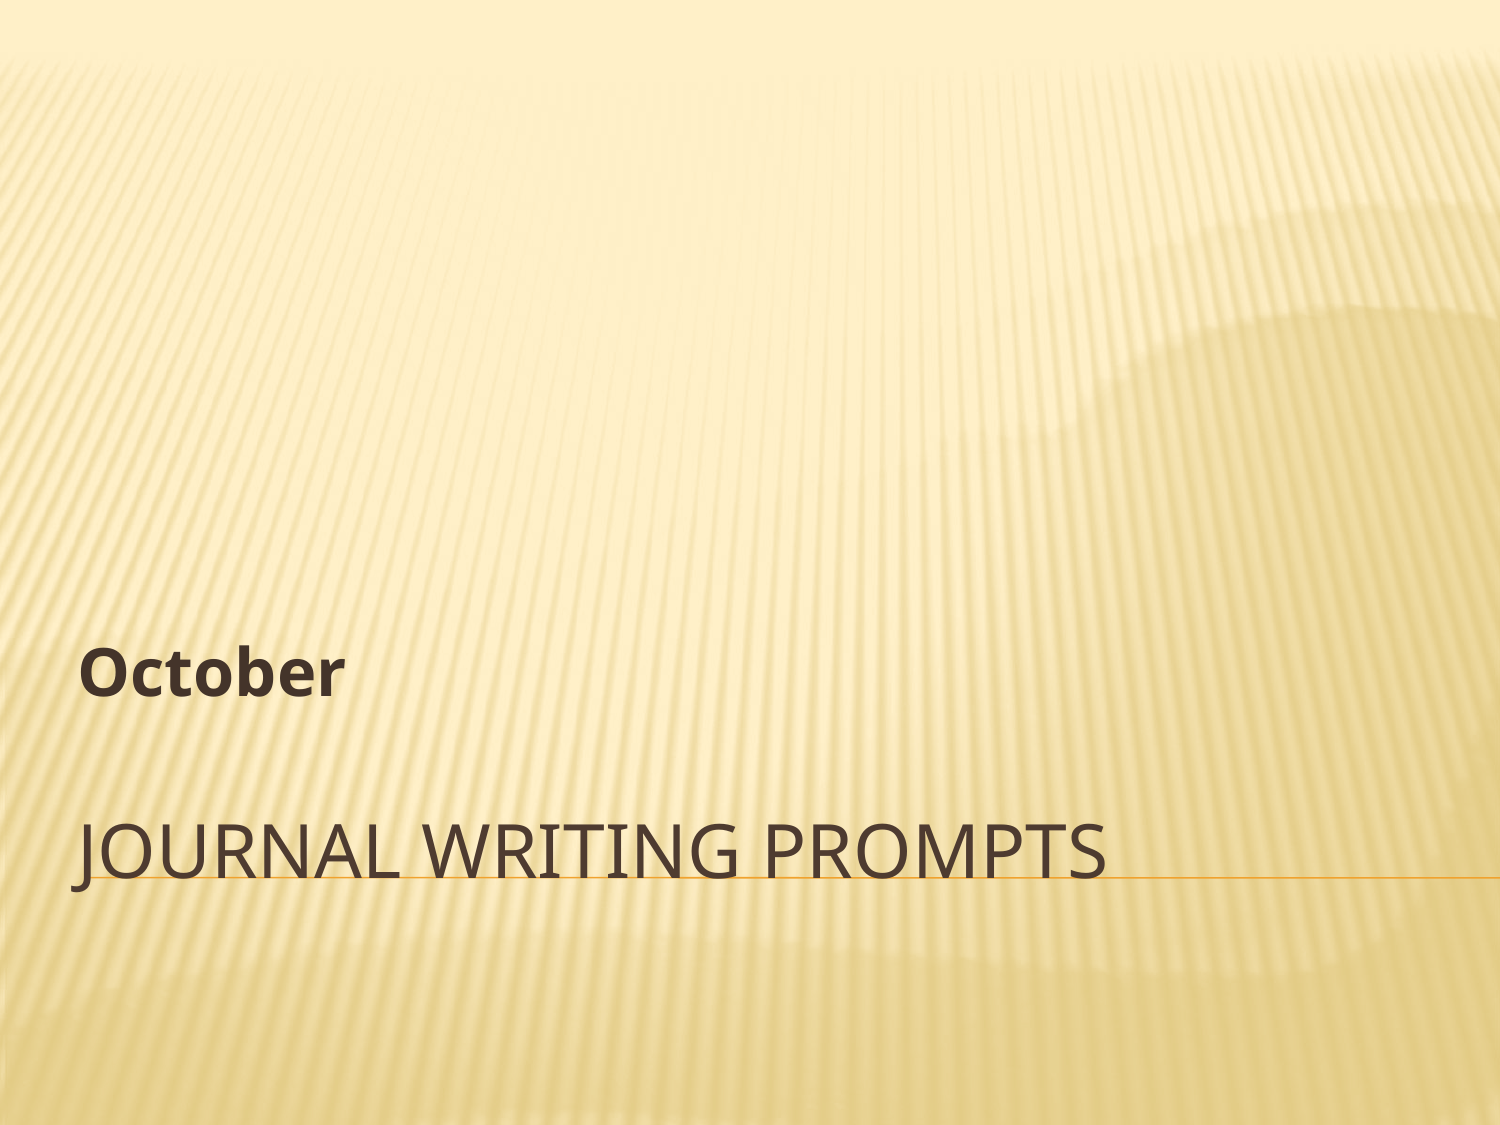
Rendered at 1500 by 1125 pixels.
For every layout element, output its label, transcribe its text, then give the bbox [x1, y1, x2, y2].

title Journal Writing Prompts [62, 796, 1450, 997]
subtitle October [62, 637, 1450, 788]
